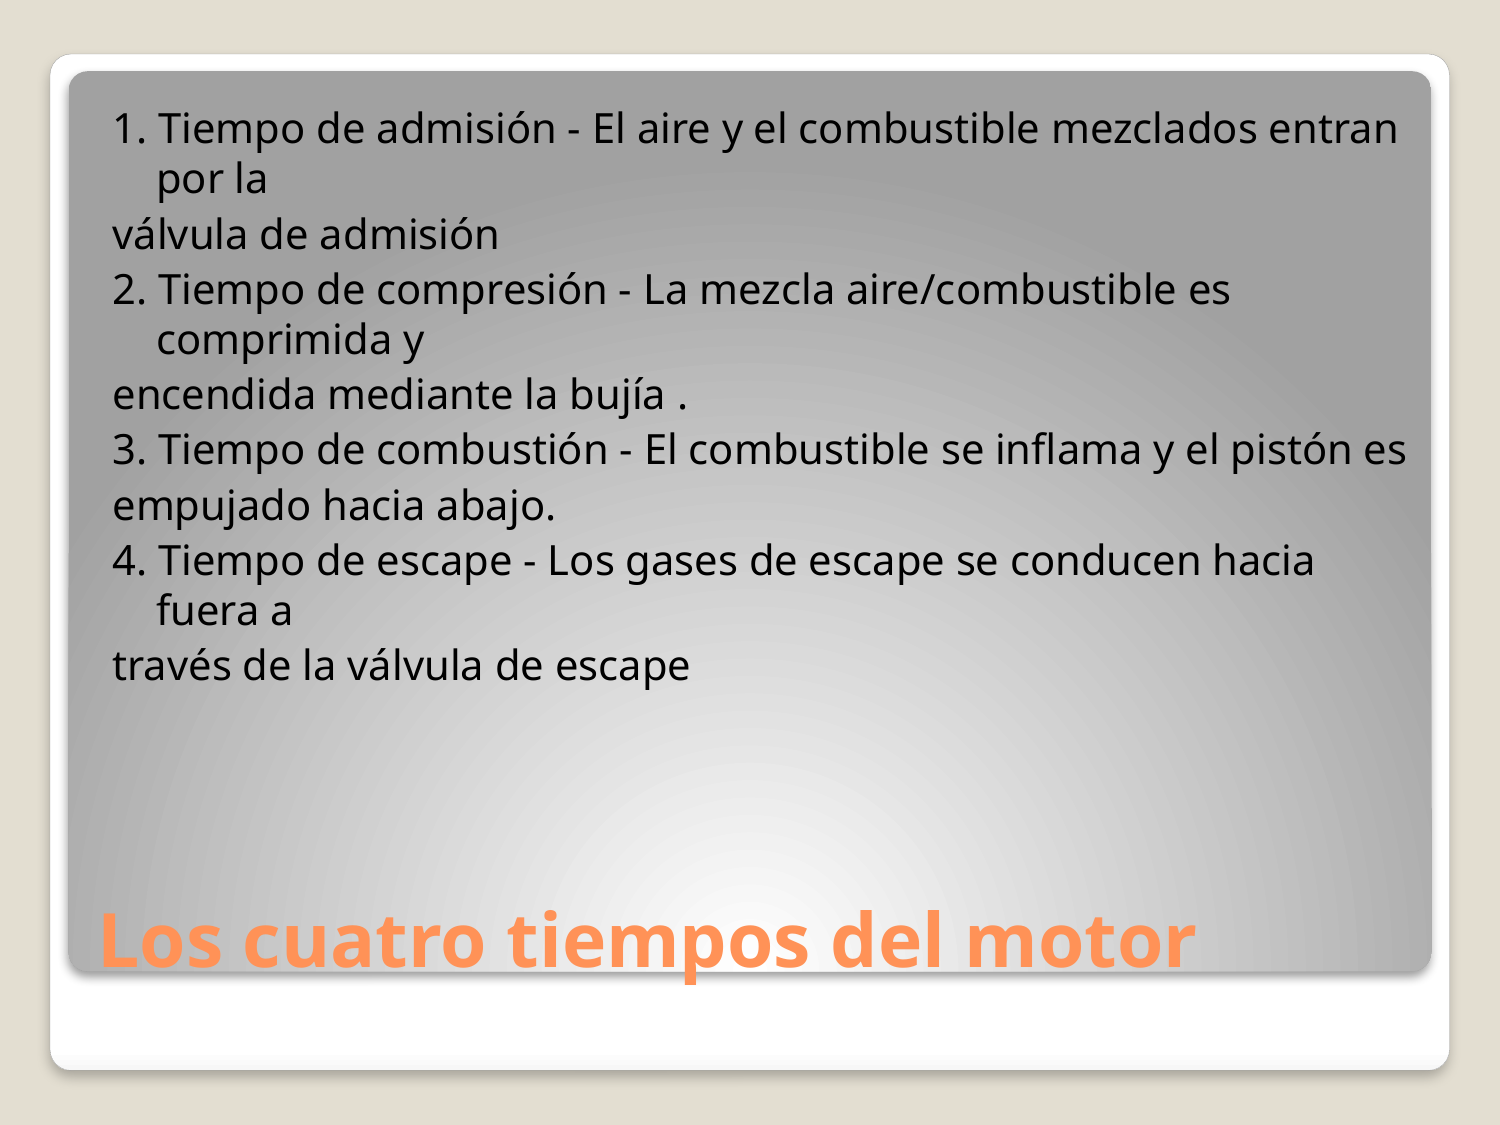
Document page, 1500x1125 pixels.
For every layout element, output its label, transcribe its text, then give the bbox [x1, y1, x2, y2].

list 1. Tiempo de admisión - El aire y el combustible mezclados entran por la válvula de admisión 2. Tiempo de compresión - La mezcla aire/combustible es comprimida y encendida mediante la bujía . 3. Tiempo de combustión - El combustible se inflama y el pistón es empujado hacia abajo. 4. Tiempo de escape - Los gases de escape se conducen hacia fuera a través de la válvula de escape [82, 86, 1425, 774]
title Los cuatro tiempos del motor [82, 817, 1425, 990]
